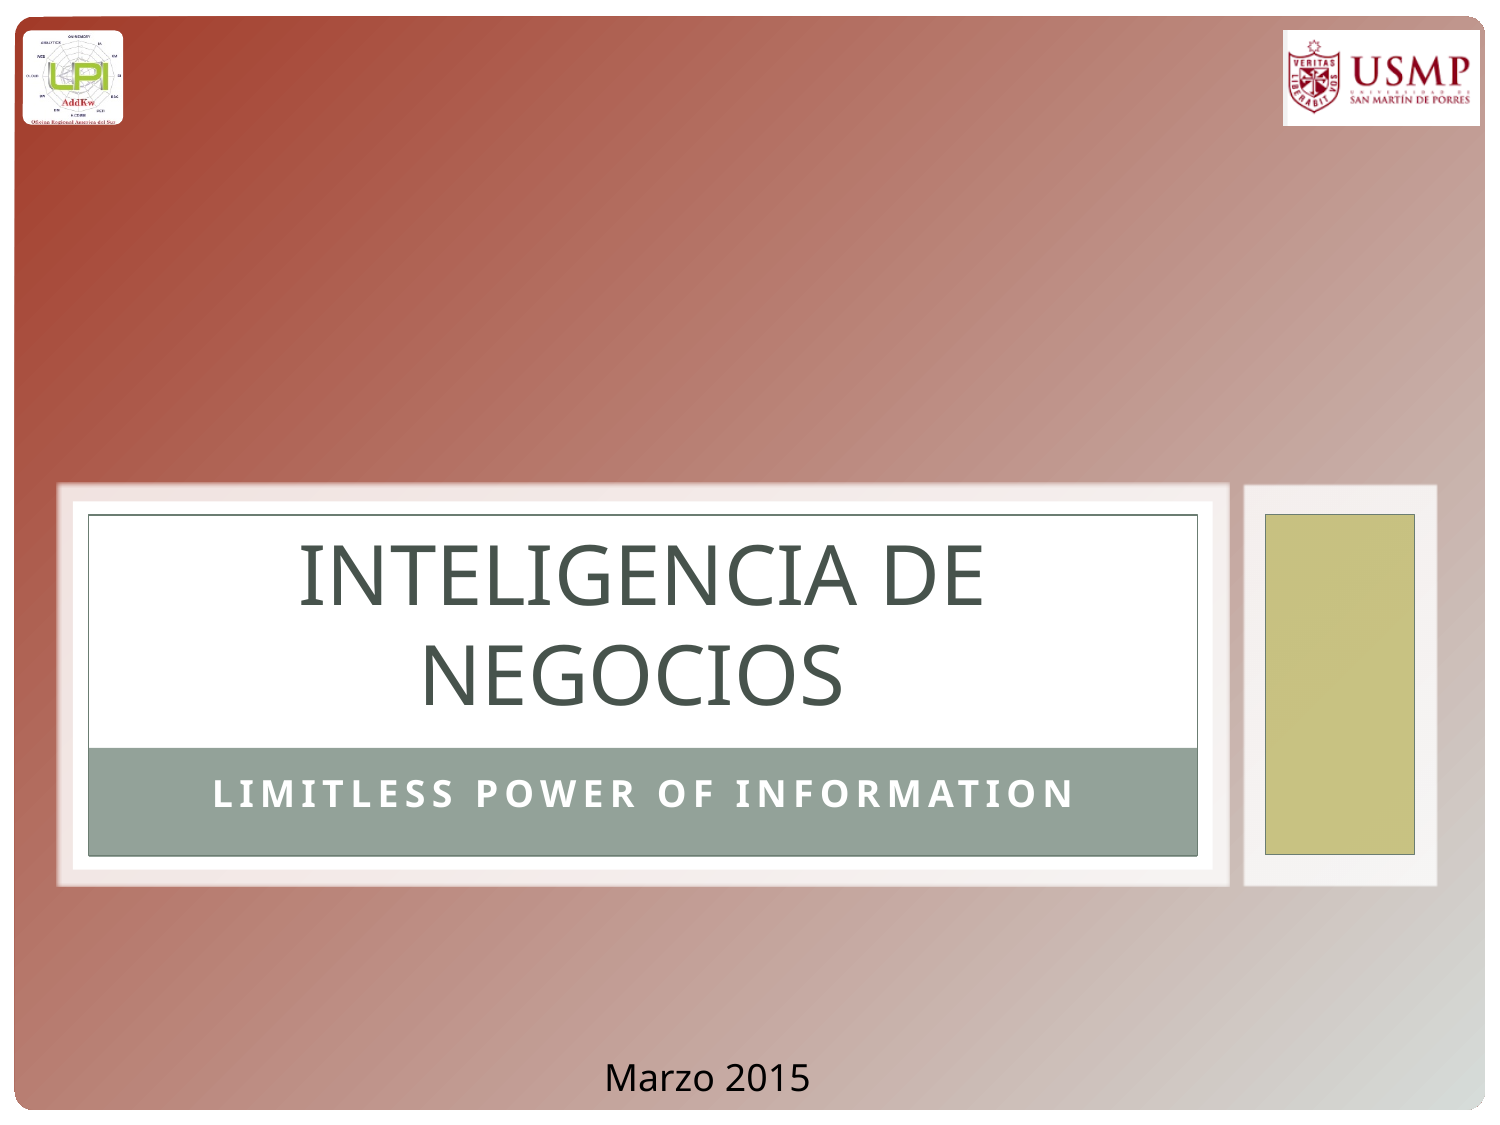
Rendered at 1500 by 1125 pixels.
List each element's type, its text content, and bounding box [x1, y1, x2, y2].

text_box Marzo 2015 [589, 1046, 826, 1107]
picture [1283, 30, 1480, 126]
subtitle Limitless power of information [105, 762, 1181, 838]
picture [22, 30, 124, 125]
title Inteligencia de Negocios [99, 529, 1187, 730]
